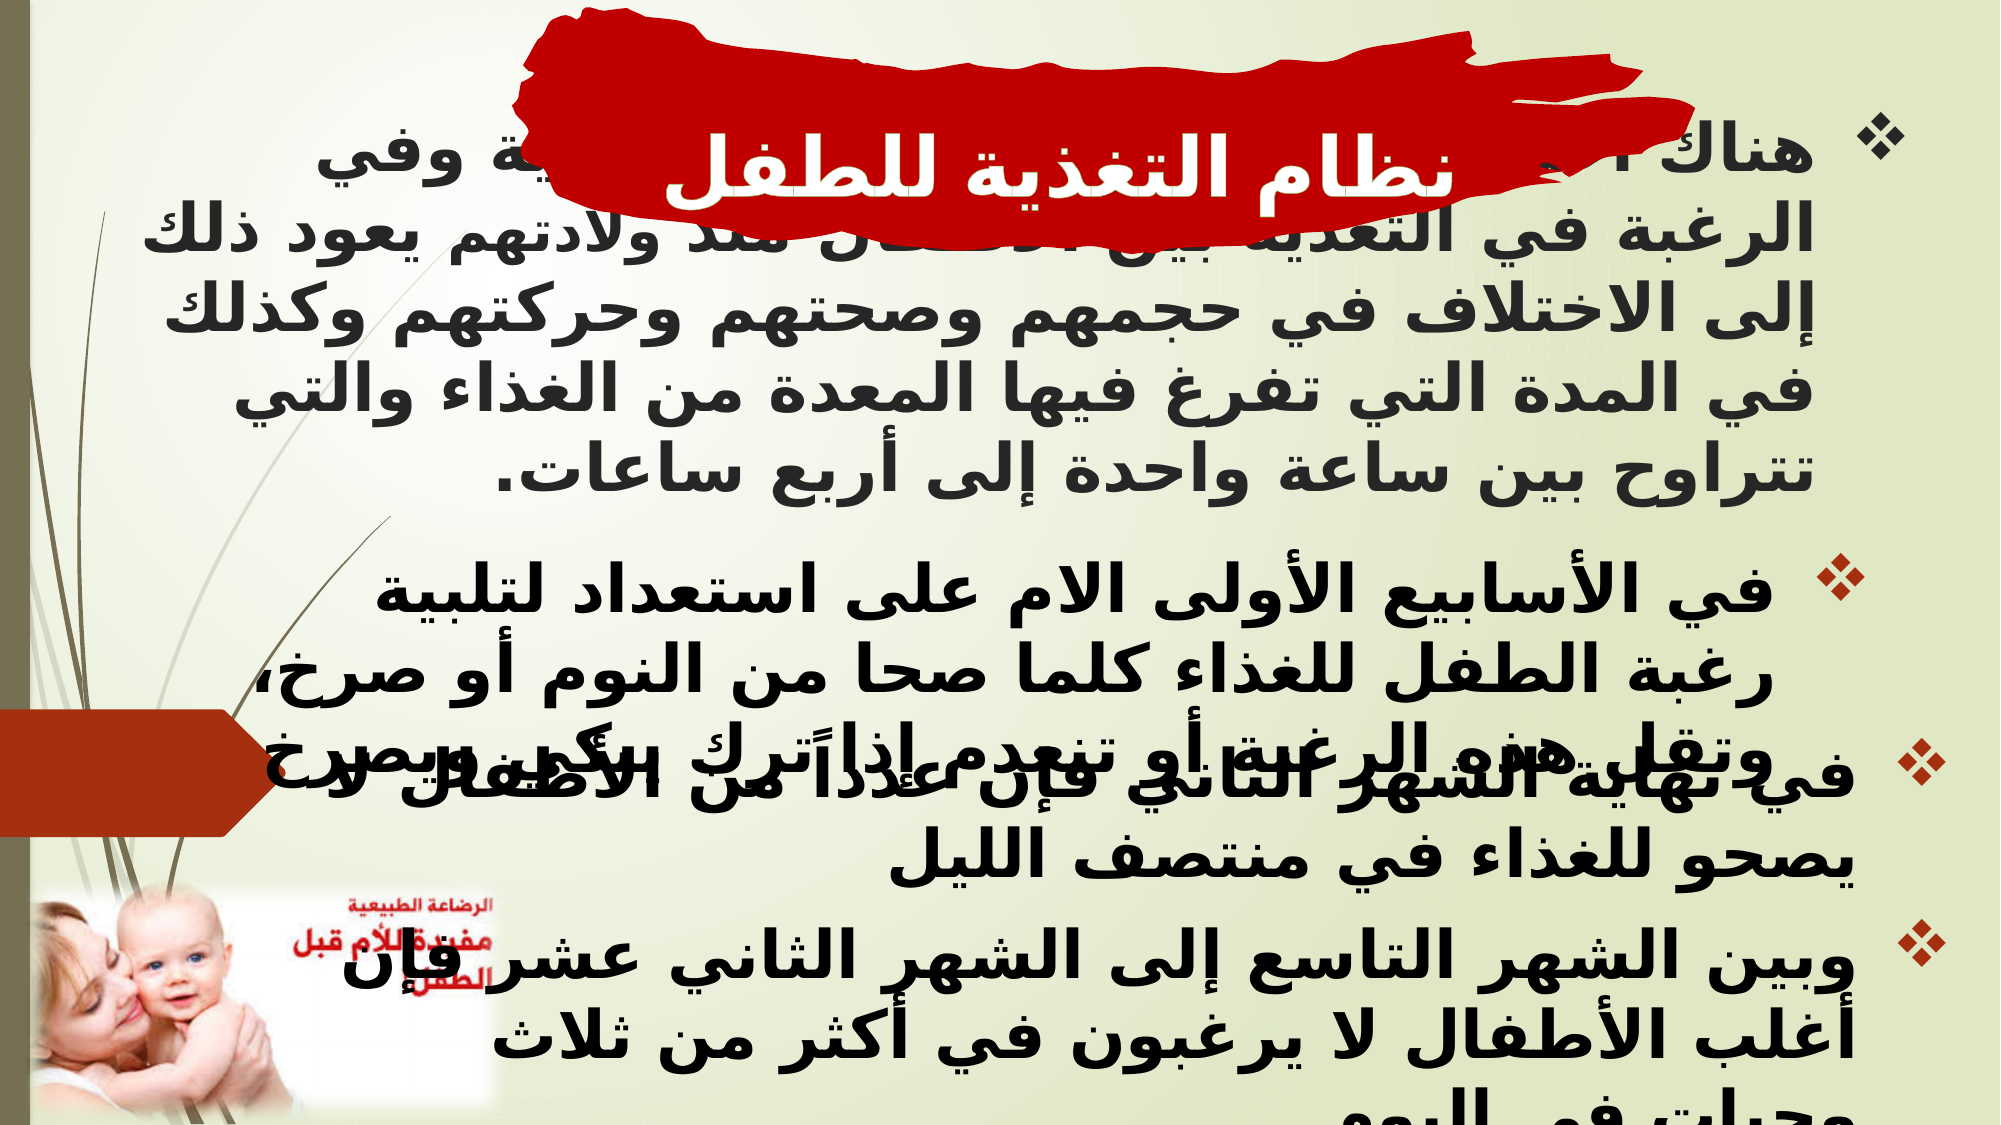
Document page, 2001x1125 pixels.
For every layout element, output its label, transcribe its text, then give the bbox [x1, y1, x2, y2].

text_box نظام التغذية للطفل [511, 7, 1696, 254]
text_box في نهاية الشهر الثاني فإن عدداً من الأطفال لا يصحو للغذاء في منتصف الليل وبين الشهر التاسع إلى الشهر الثاني عشر فإن أغلب الأطفال لا يرغبون في أكثر من ثلاث وجبات في اليوم [267, 723, 1969, 908]
subtitle في الأسابيع الأولى الام على استعداد لتلبية رغبة الطفل للغذاء كلما صحا من النوم أو صرخ، وتقل هذه الرغبة أو تنعدم إذا ترك يبكي ويصرخ [185, 538, 1888, 724]
picture [22, 873, 513, 1125]
title هناك اختلاف كبير في الاحتياجات الغذائية وفي الرغبة في التغذية بين الأطفال منذ ولادتهم يعود ذلك إلى الاختلاف في حجمهم وصحتهم وحركتهم وكذلك في المدة التي تفرغ فيها المعدة من الغذاء والتي تتراوح بين ساعة واحدة إلى أربع ساعات. [95, 140, 1928, 512]
